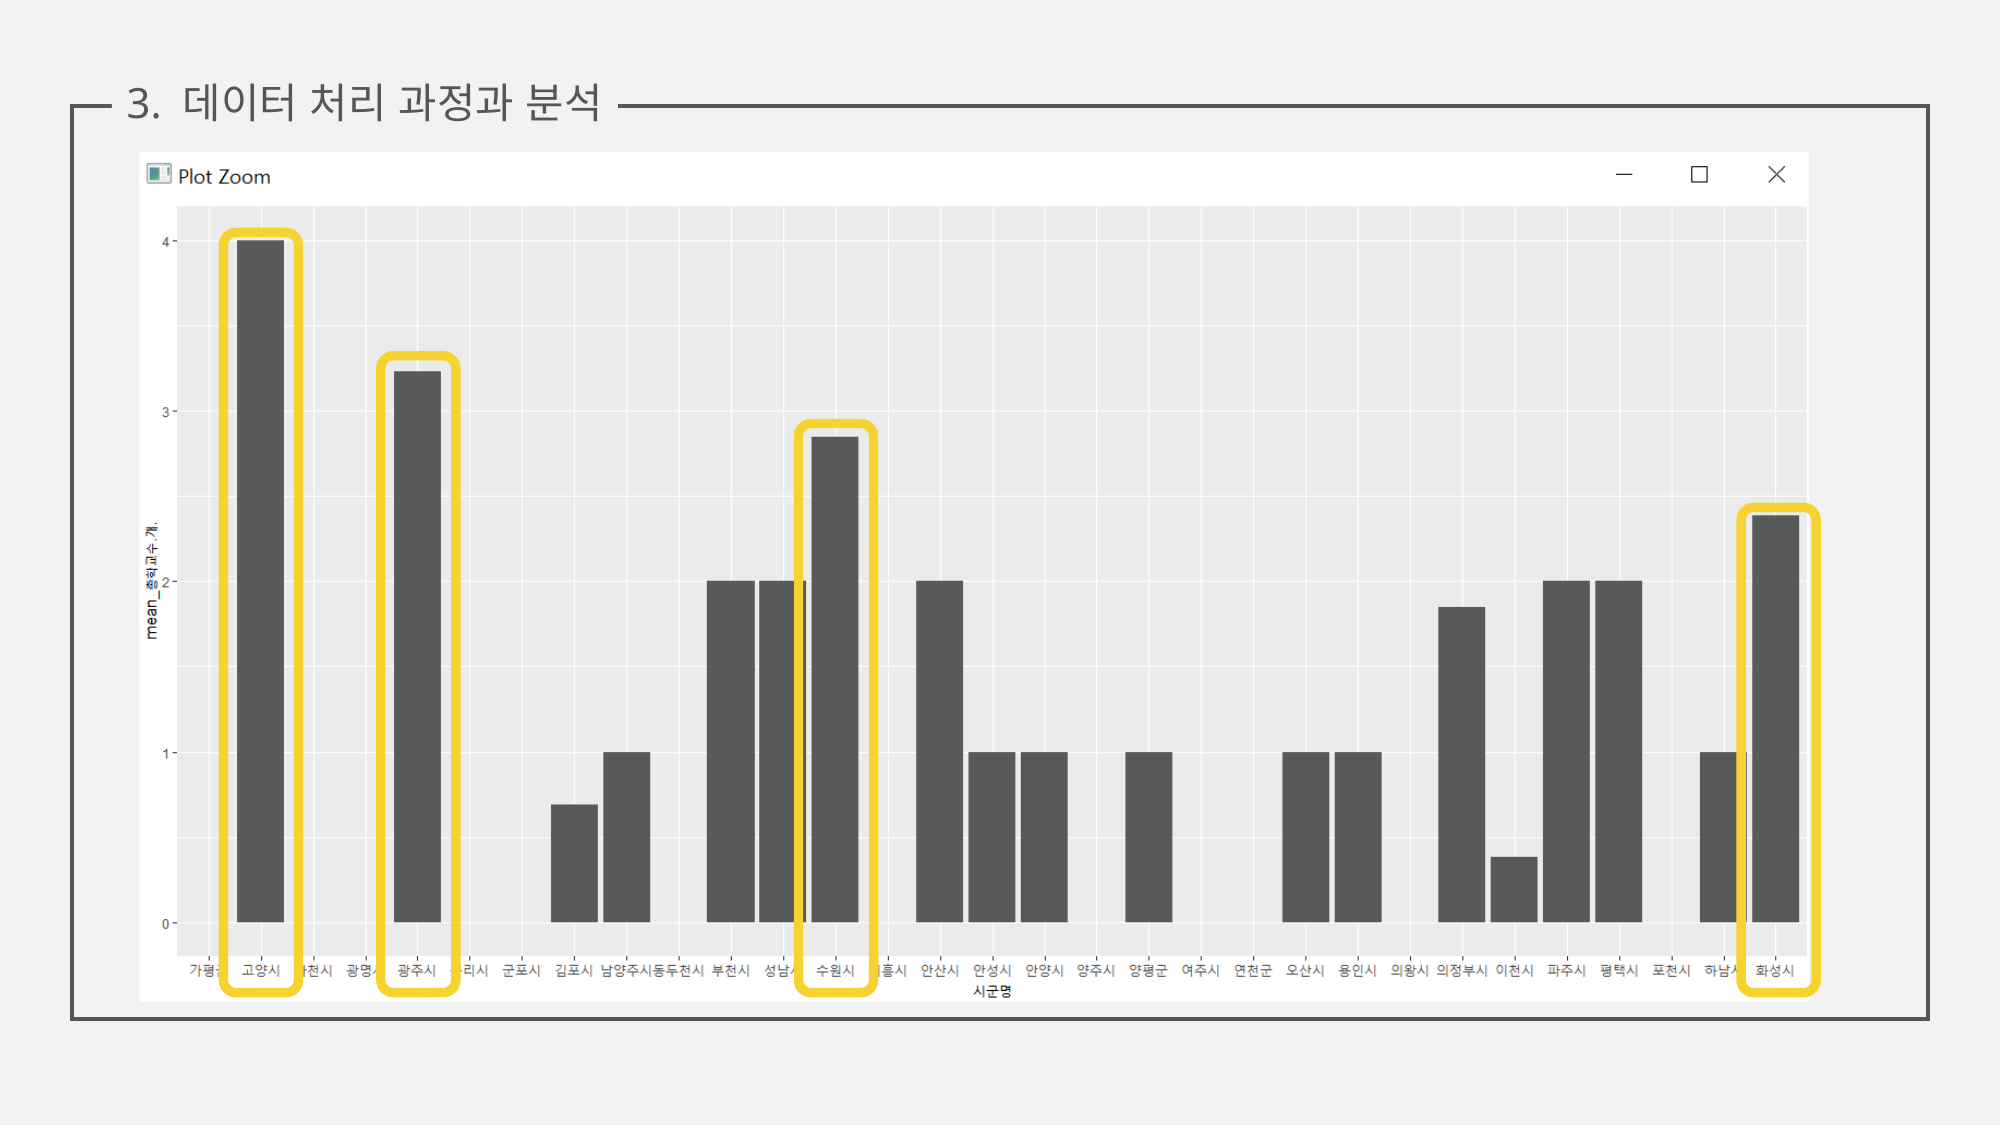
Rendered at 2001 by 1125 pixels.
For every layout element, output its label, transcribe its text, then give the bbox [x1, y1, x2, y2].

text_box 3. 데이터 처리 과정과 분석 [111, 69, 618, 135]
text_box [1809, 507, 1818, 993]
picture [139, 152, 1809, 1002]
text_box [71, 105, 1929, 1020]
